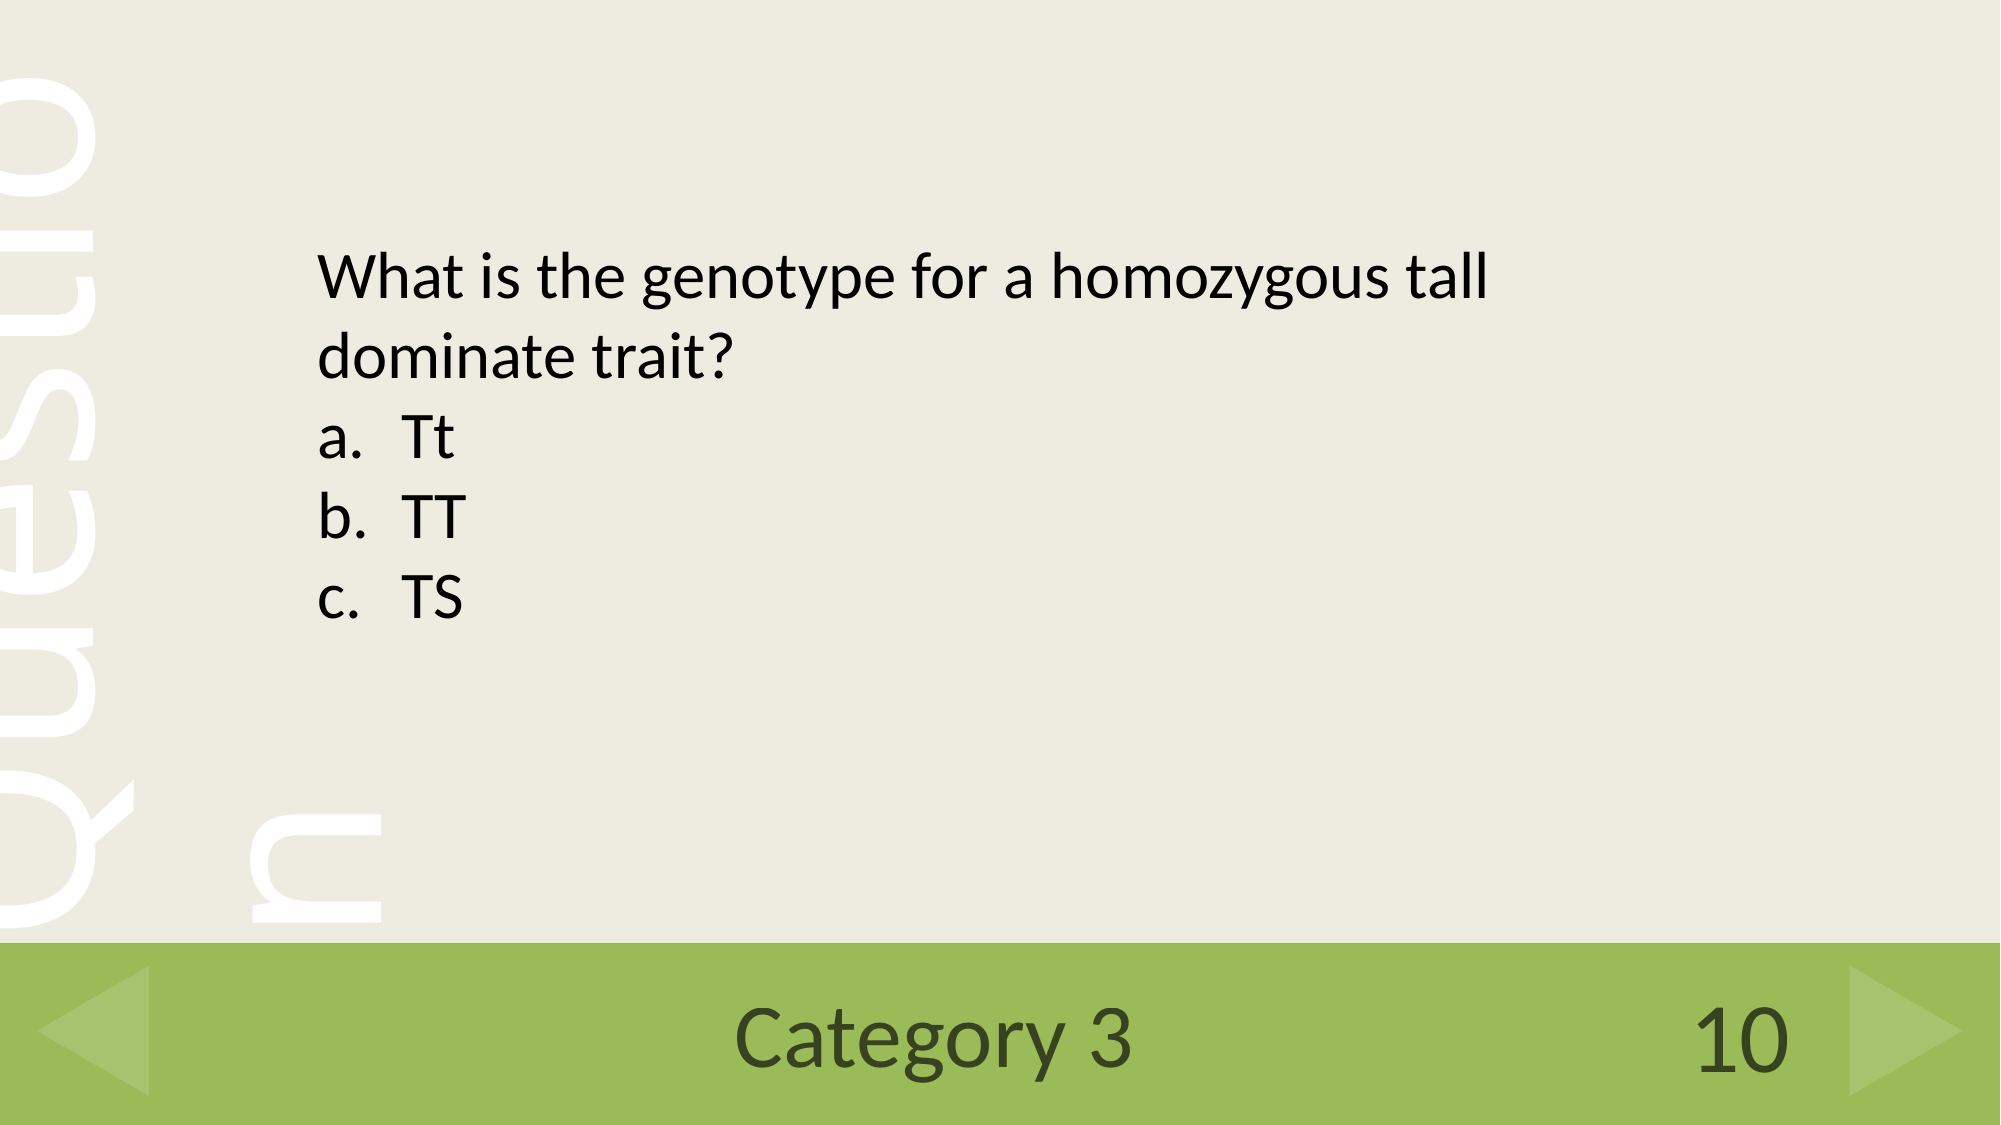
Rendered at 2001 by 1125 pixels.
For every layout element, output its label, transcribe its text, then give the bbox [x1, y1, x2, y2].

title Category 3 [34, 937, 1835, 1125]
list What is the genotype for a homozygous tall dominate trait? Tt TT TS [302, 307, 1760, 636]
